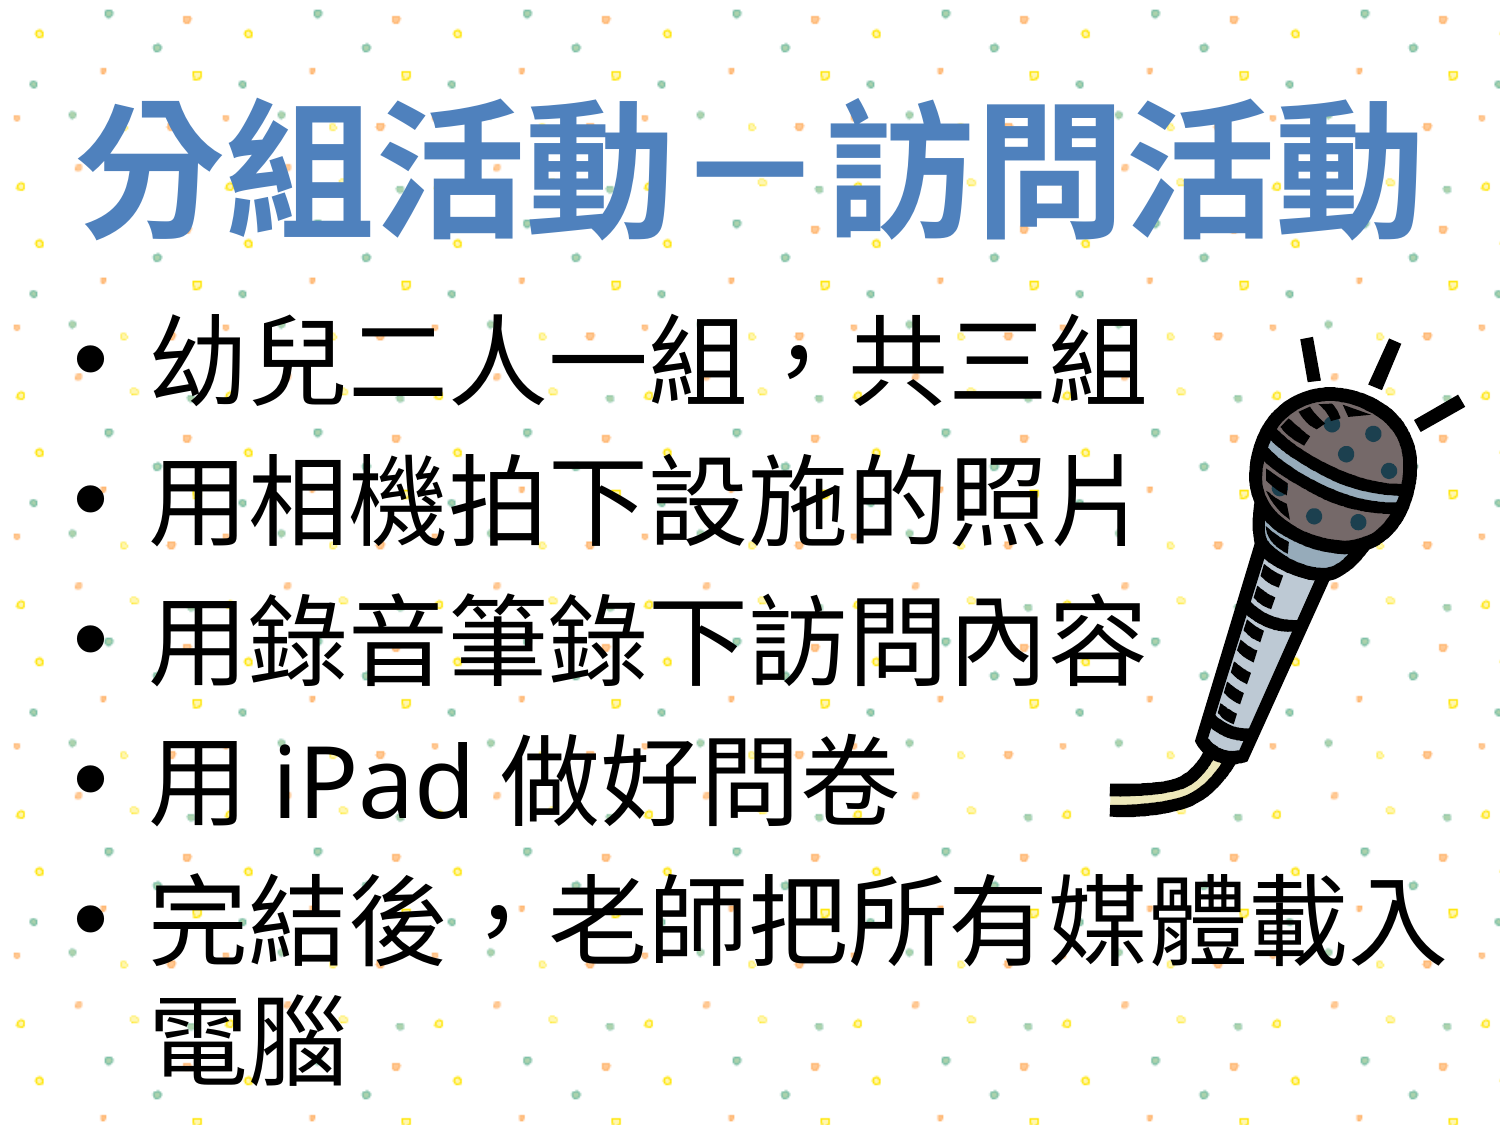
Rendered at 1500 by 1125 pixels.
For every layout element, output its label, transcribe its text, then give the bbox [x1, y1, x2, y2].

picture [0, 0, 1500, 90]
picture [0, 244, 1500, 1125]
title 分組活動－訪問活動 [0, 90, 1500, 244]
picture [1044, 396, 1500, 763]
subtitle 幼兒二人一組，共三組 用相機拍下設施的照片 用錄音筆錄下訪問內容 用iPad做好問卷 完結後，老師把所有媒體載入電腦 [58, 290, 1500, 1024]
